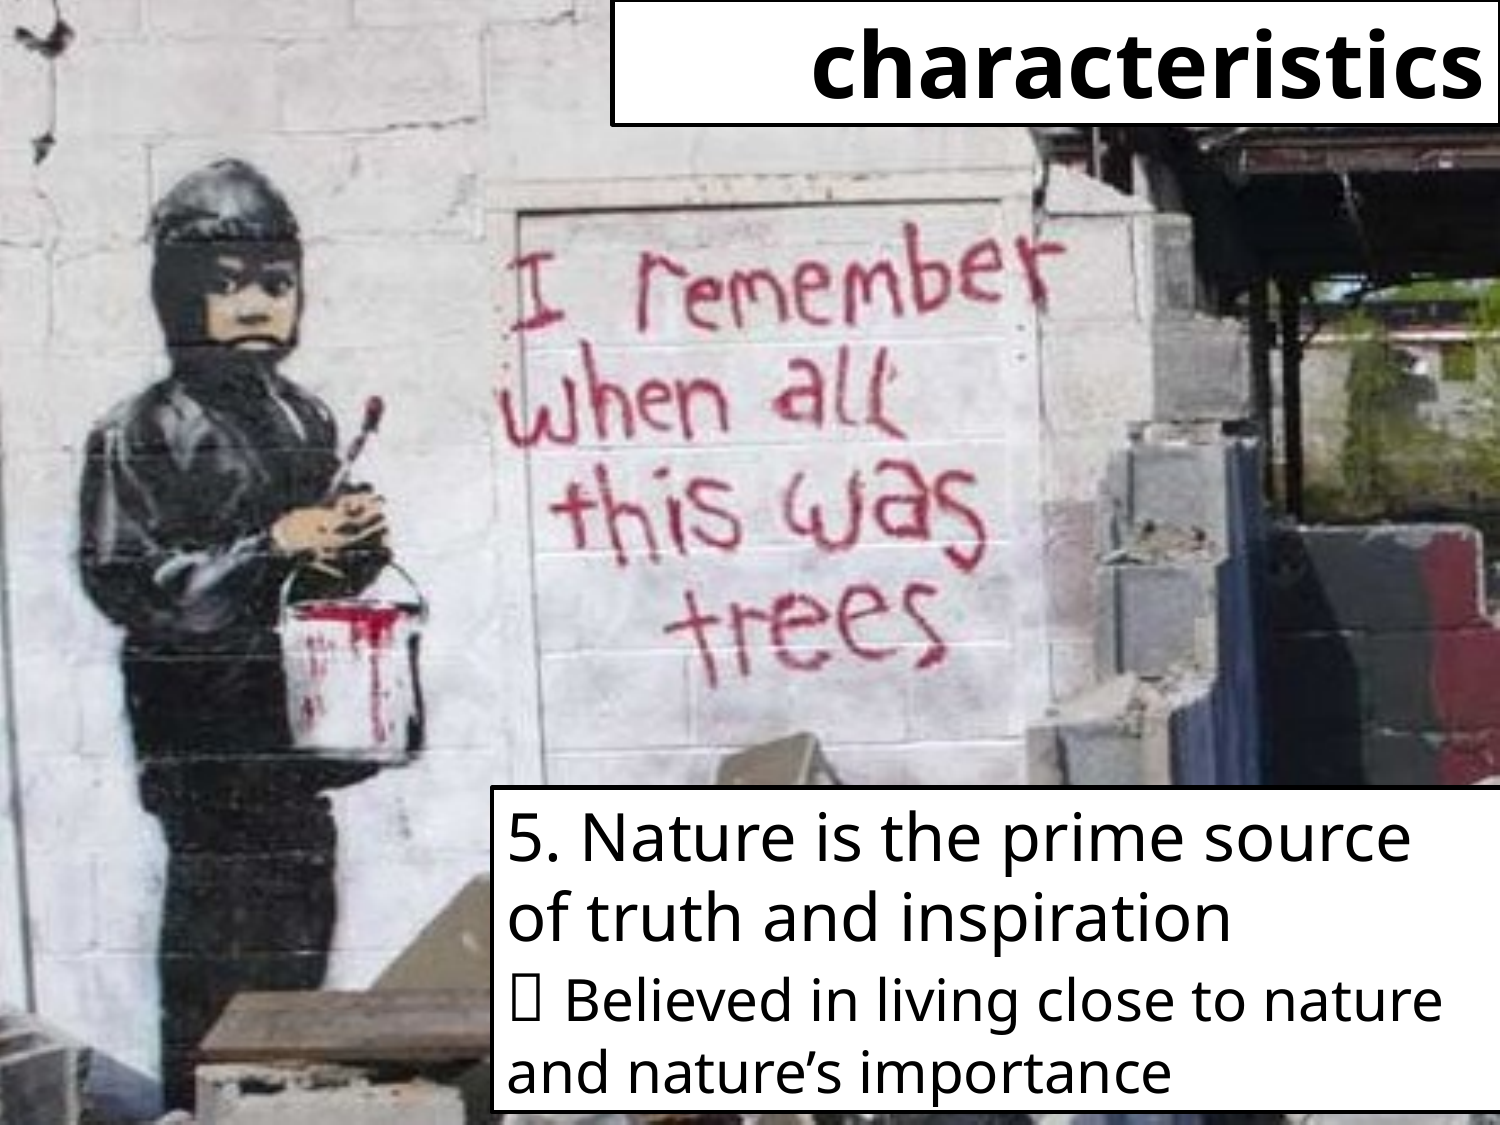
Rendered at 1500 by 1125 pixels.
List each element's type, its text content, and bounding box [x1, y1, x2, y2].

text_box 5. Nature is the prime source of truth and inspiration  Believed in living close to nature and nature’s importance [490, 785, 1500, 1114]
text_box characteristics [610, 0, 1500, 127]
picture [0, 0, 1500, 1125]
